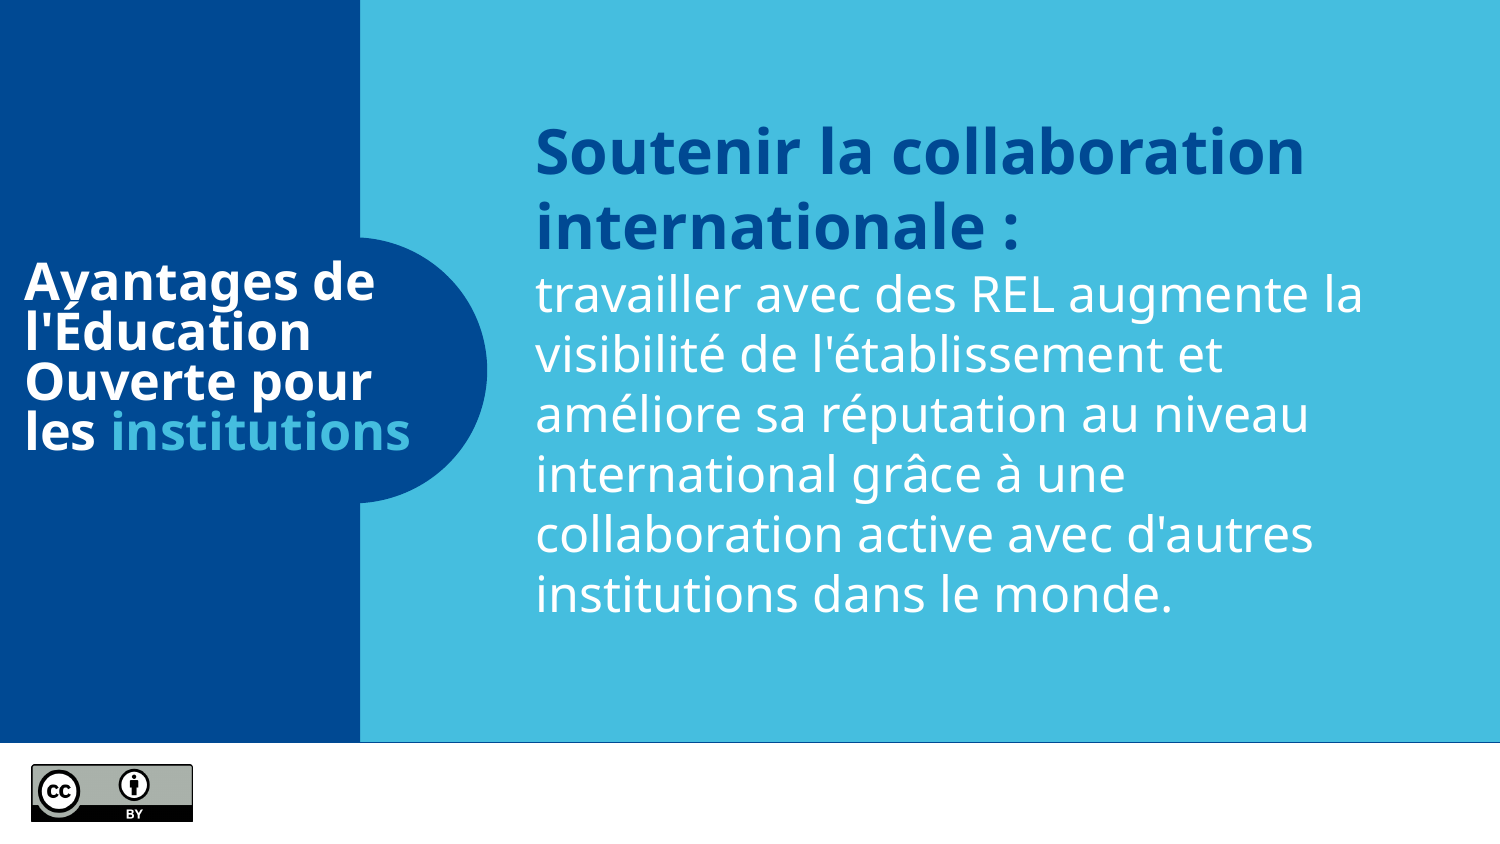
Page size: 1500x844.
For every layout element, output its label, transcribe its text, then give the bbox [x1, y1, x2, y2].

text_box [452, 280, 488, 461]
text_box [0, 750, 1500, 844]
text_box [0, 0, 361, 742]
text_box [270, 476, 435, 504]
picture [31, 764, 193, 822]
text_box [307, 237, 398, 245]
text_box Avantages de l'Éducation Ouverte pour les institutions [9, 245, 452, 476]
text_box Soutenir la collaboration internationale : travailler avec des REL augmente la visibilité de l'établissement et améliore sa réputation au niveau international grâce à une collaboration active avec d'autres institutions dans le monde. [520, 97, 1388, 638]
